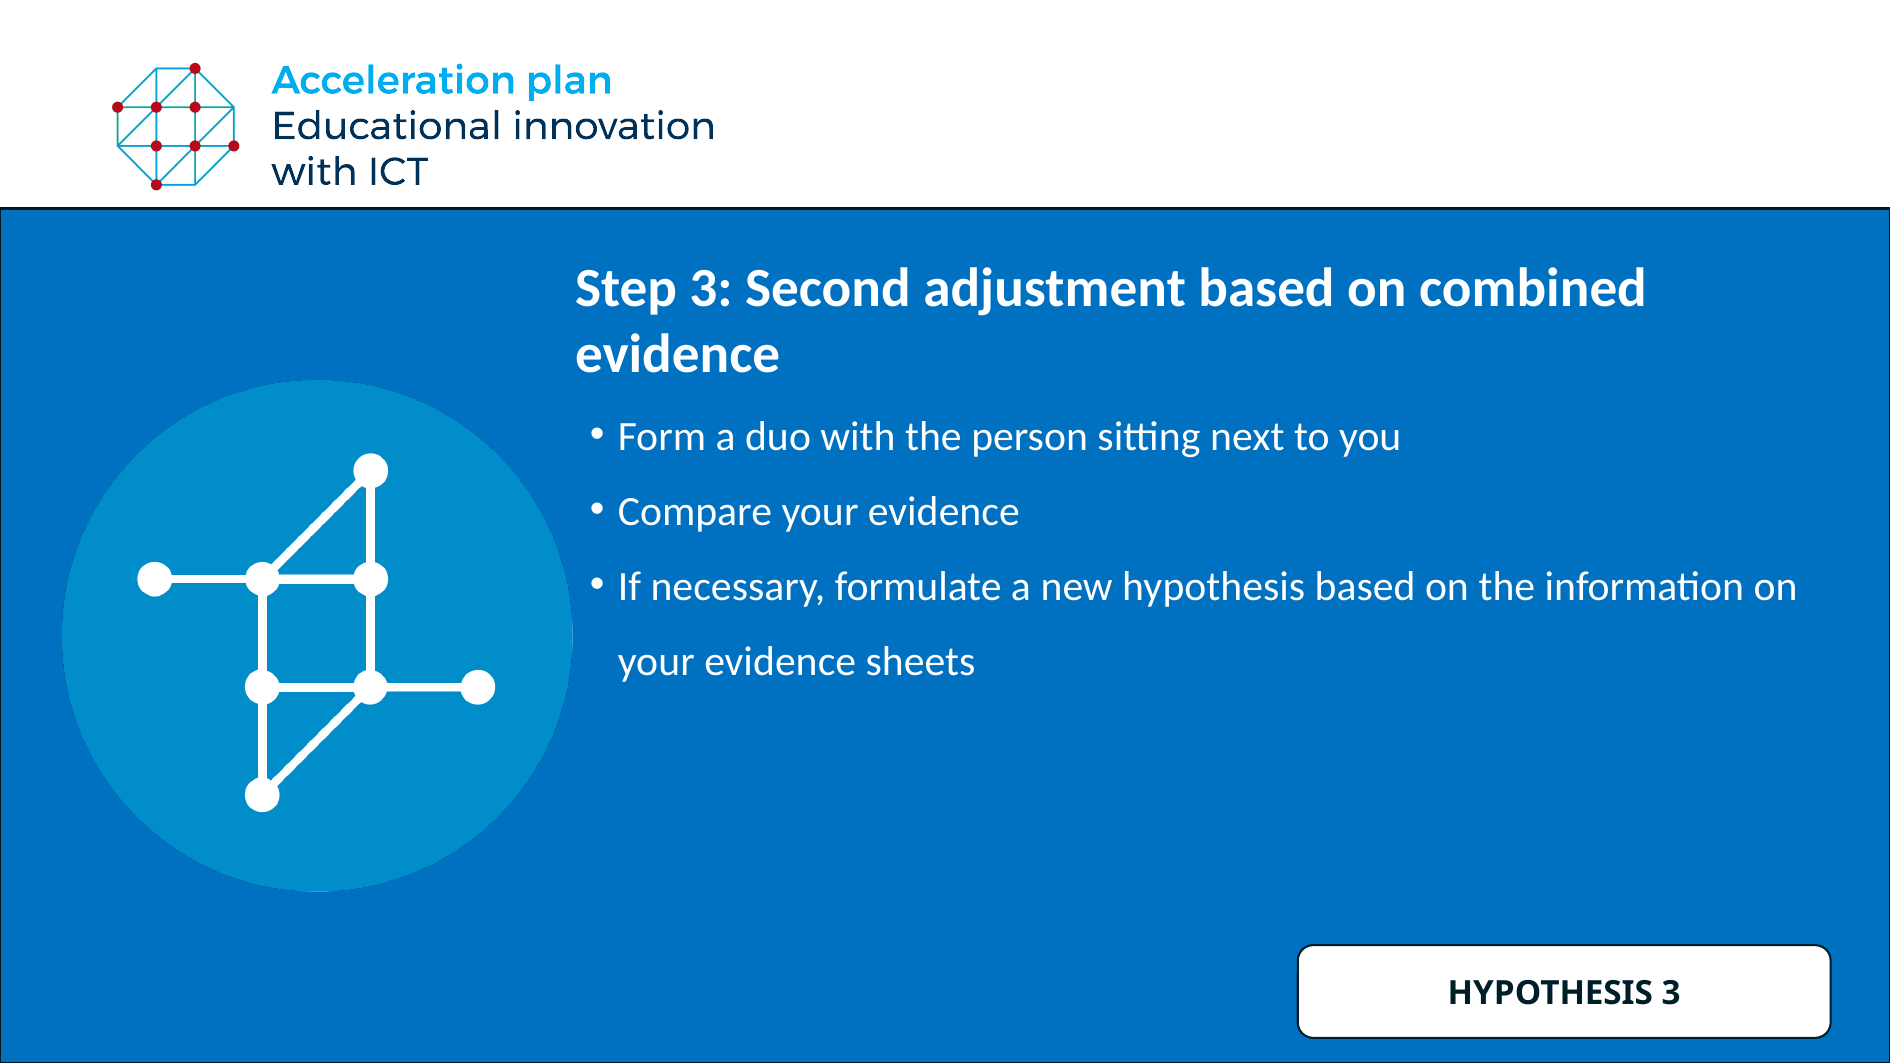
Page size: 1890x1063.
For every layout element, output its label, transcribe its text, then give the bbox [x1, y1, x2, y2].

text_box HYPOTHESIS 3 [1296, 944, 1832, 1039]
picture [111, 61, 240, 191]
title Step 3: Second adjustment based on combined evidence [575, 251, 1773, 313]
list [59, 377, 575, 894]
text_box Form a duo with the person sitting next to you Compare your evidence If necessary, formulate a new hypothesis based on the information on your evidence sheets [575, 376, 1831, 692]
picture [268, 0, 717, 188]
text_box [0, 207, 1890, 1063]
